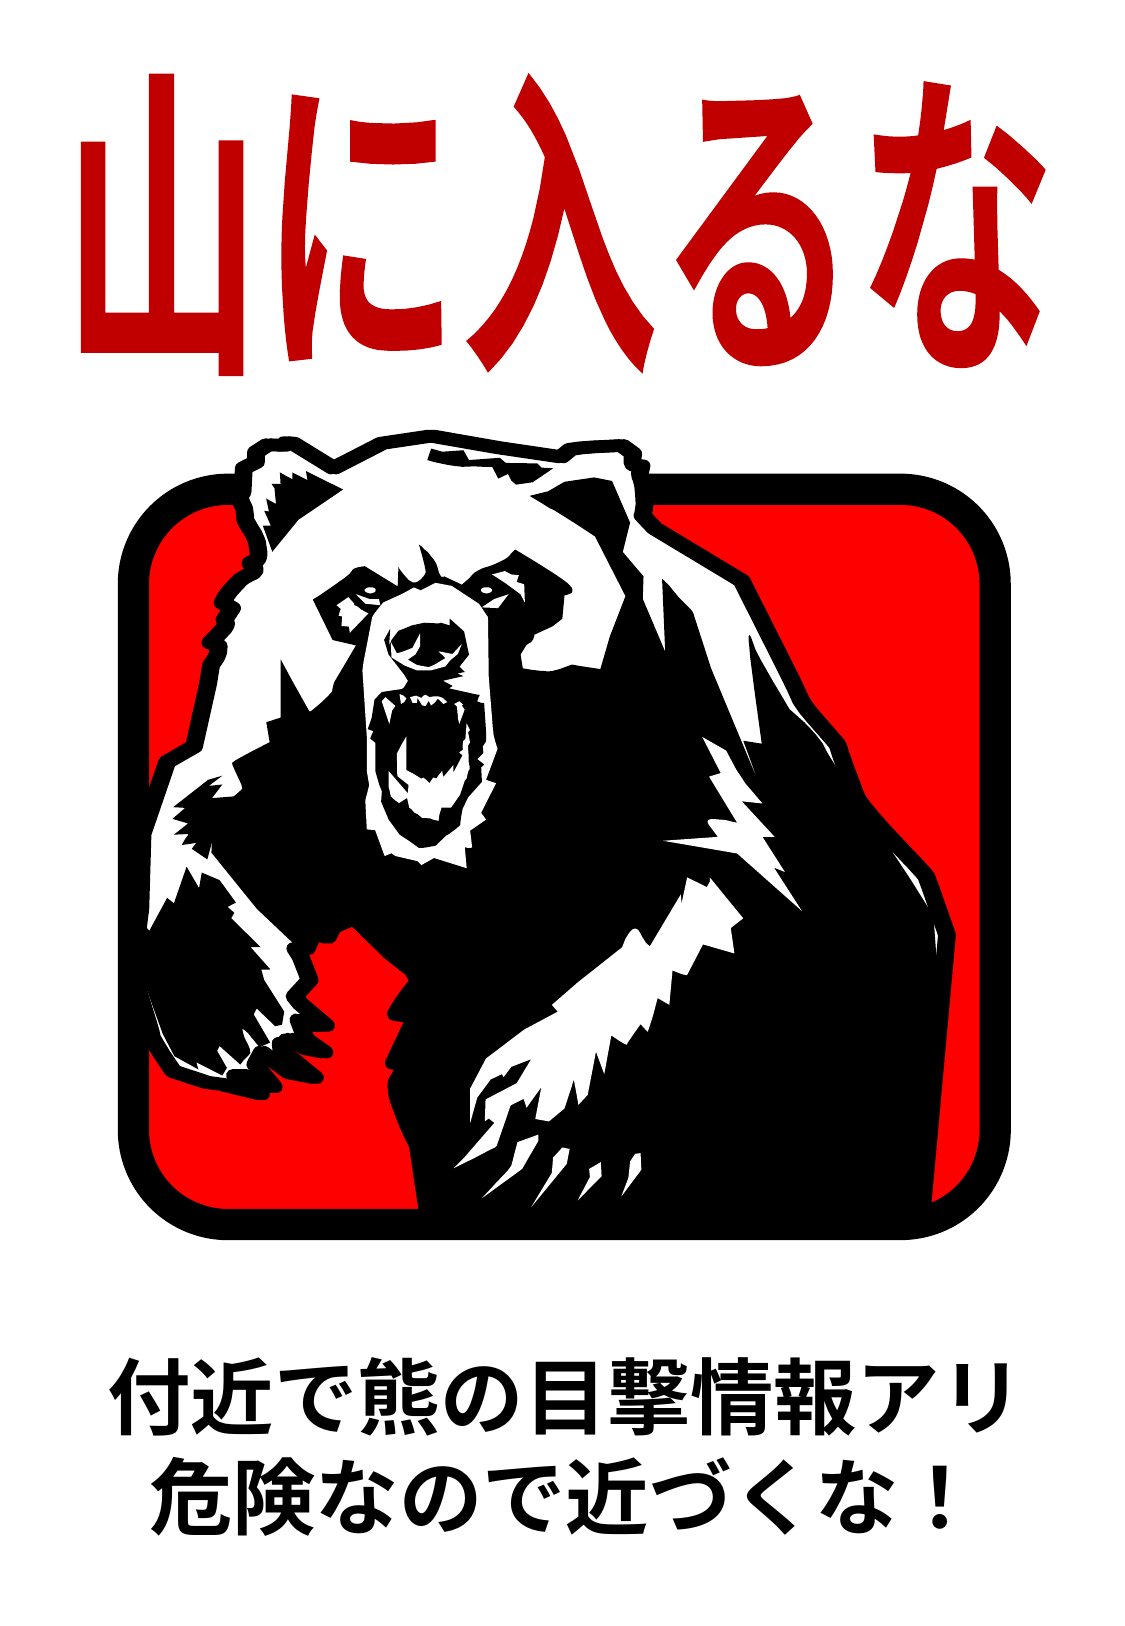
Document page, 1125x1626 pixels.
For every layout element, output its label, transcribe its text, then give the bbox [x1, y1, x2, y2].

text_box 付近で熊の目撃情報アリ 危険なので近づくな！ [50, 1337, 1081, 1553]
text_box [129, 435, 996, 1225]
